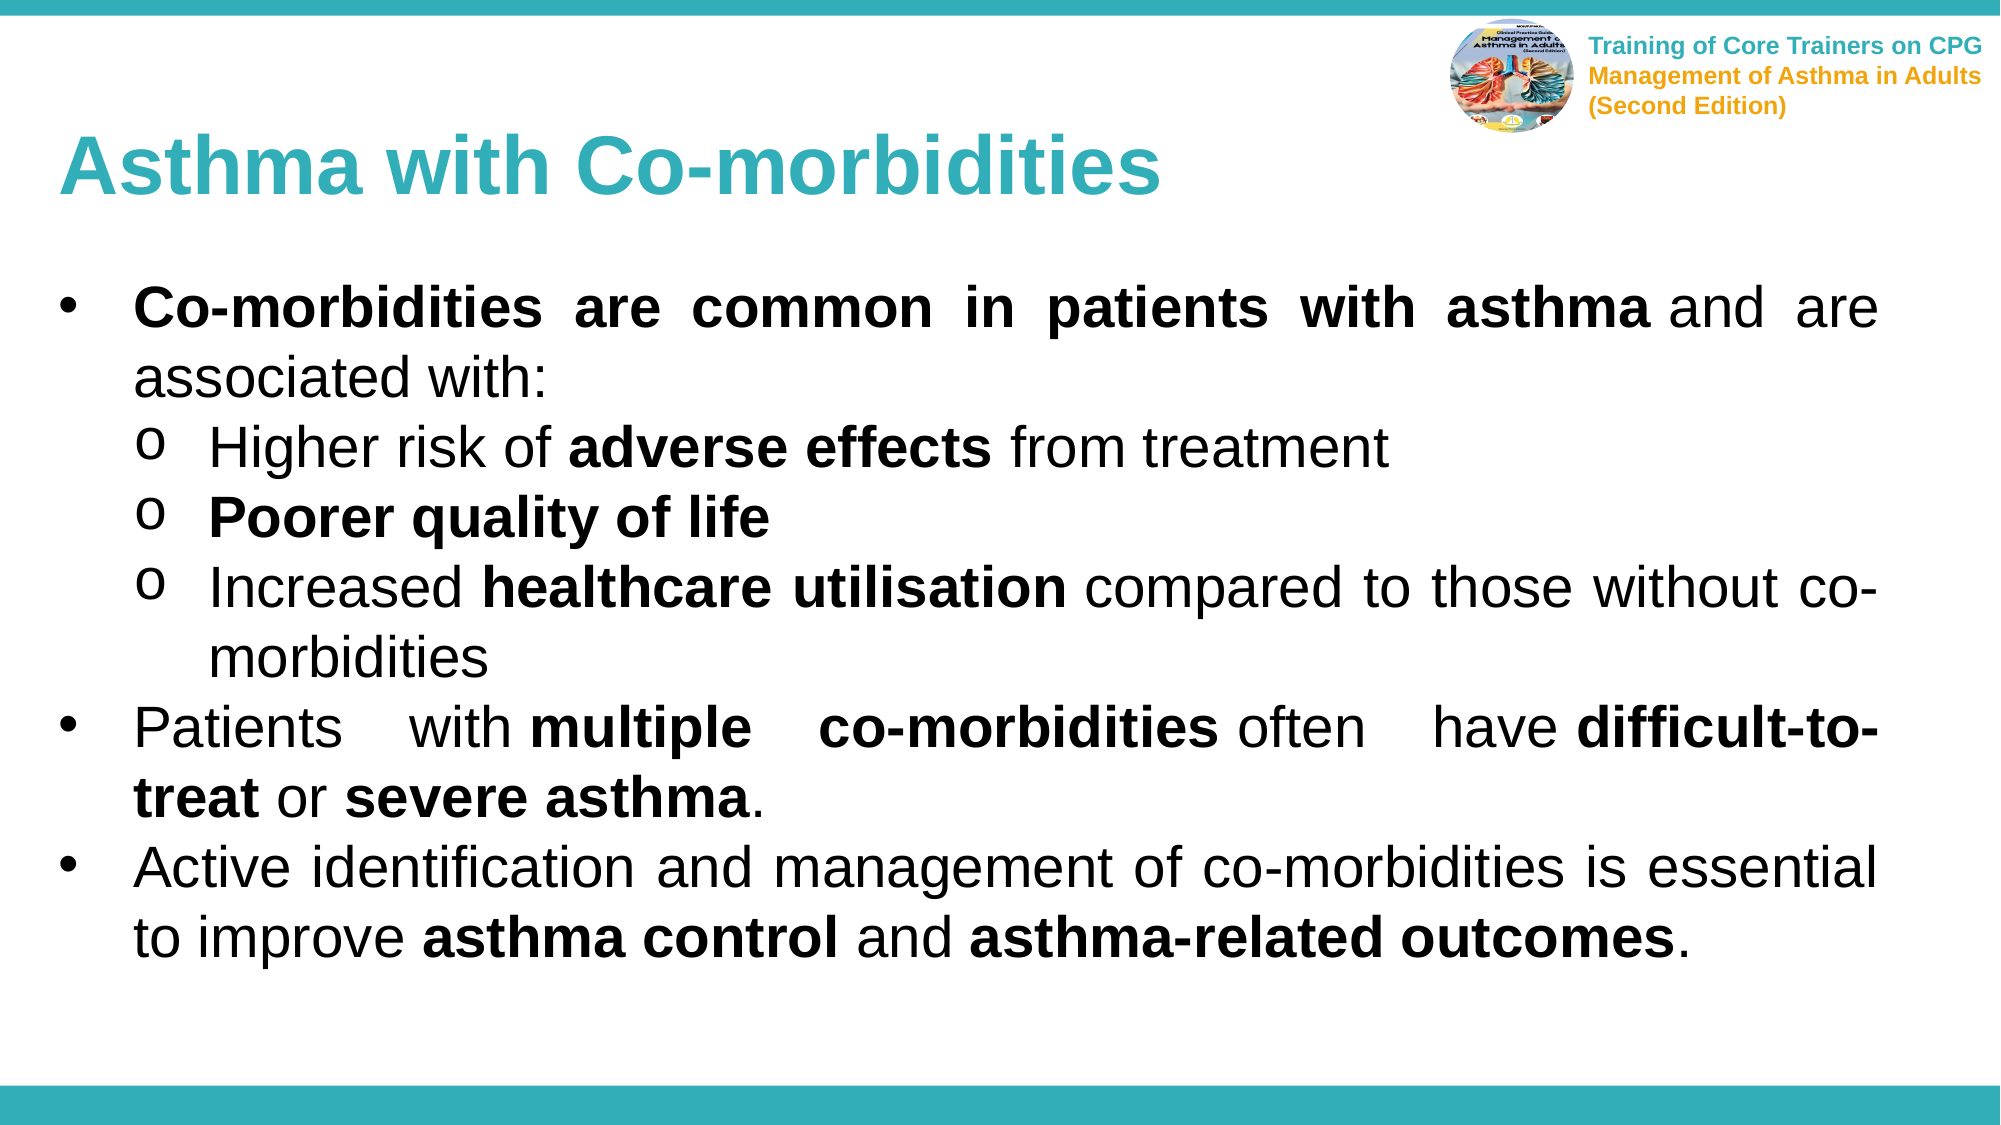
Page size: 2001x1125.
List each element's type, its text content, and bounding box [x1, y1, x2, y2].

picture [1449, 18, 1574, 98]
text_box Co-morbidities are common in patients with asthma and are associated with: Higher risk of adverse effects from treatment Poorer quality of life Increased healthcare utilisation compared to those without co-morbidities Patients with multiple co-morbidities often have difficult-to-treat or severe asthma. Active identification and management of co-morbidities is essential to improve asthma control and asthma-related outcomes. [43, 261, 1896, 977]
list Asthma with Co-morbidities [43, 98, 2000, 225]
